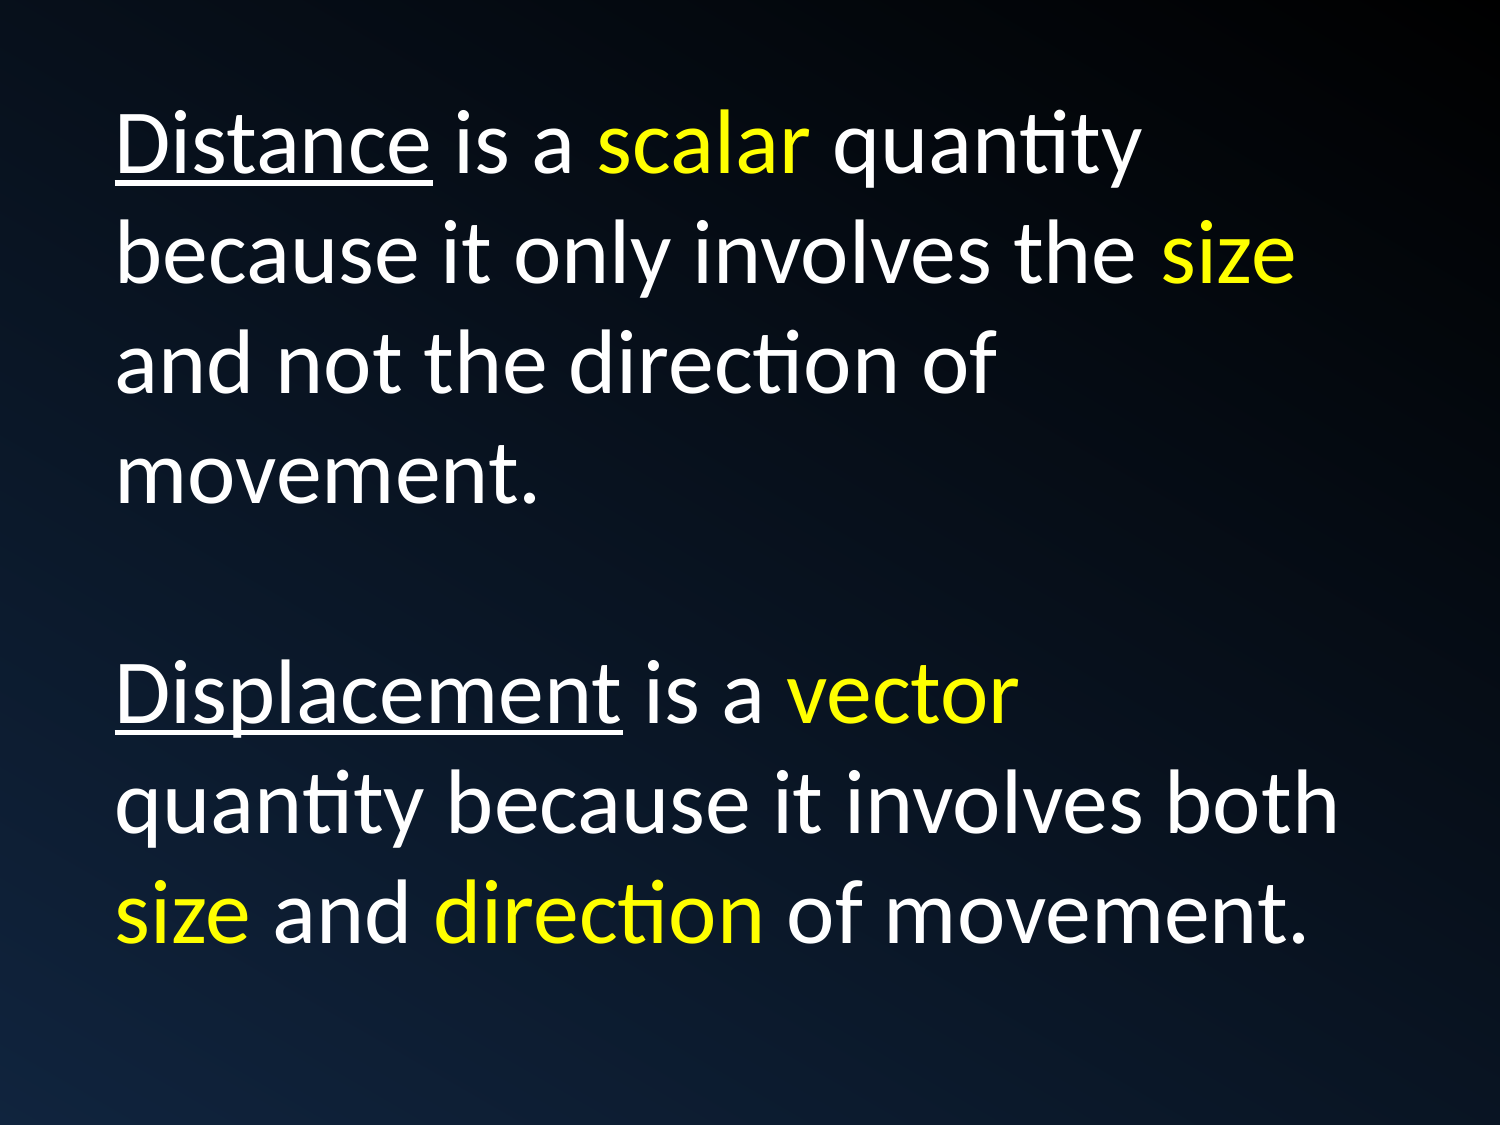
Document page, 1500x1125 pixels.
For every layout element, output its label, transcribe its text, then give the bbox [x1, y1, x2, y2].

text_box Distance is a scalar quantity because it only involves the size and not the direction of movement. Displacement is a vector quantity because it involves both size and direction of movement. [99, 74, 1363, 970]
